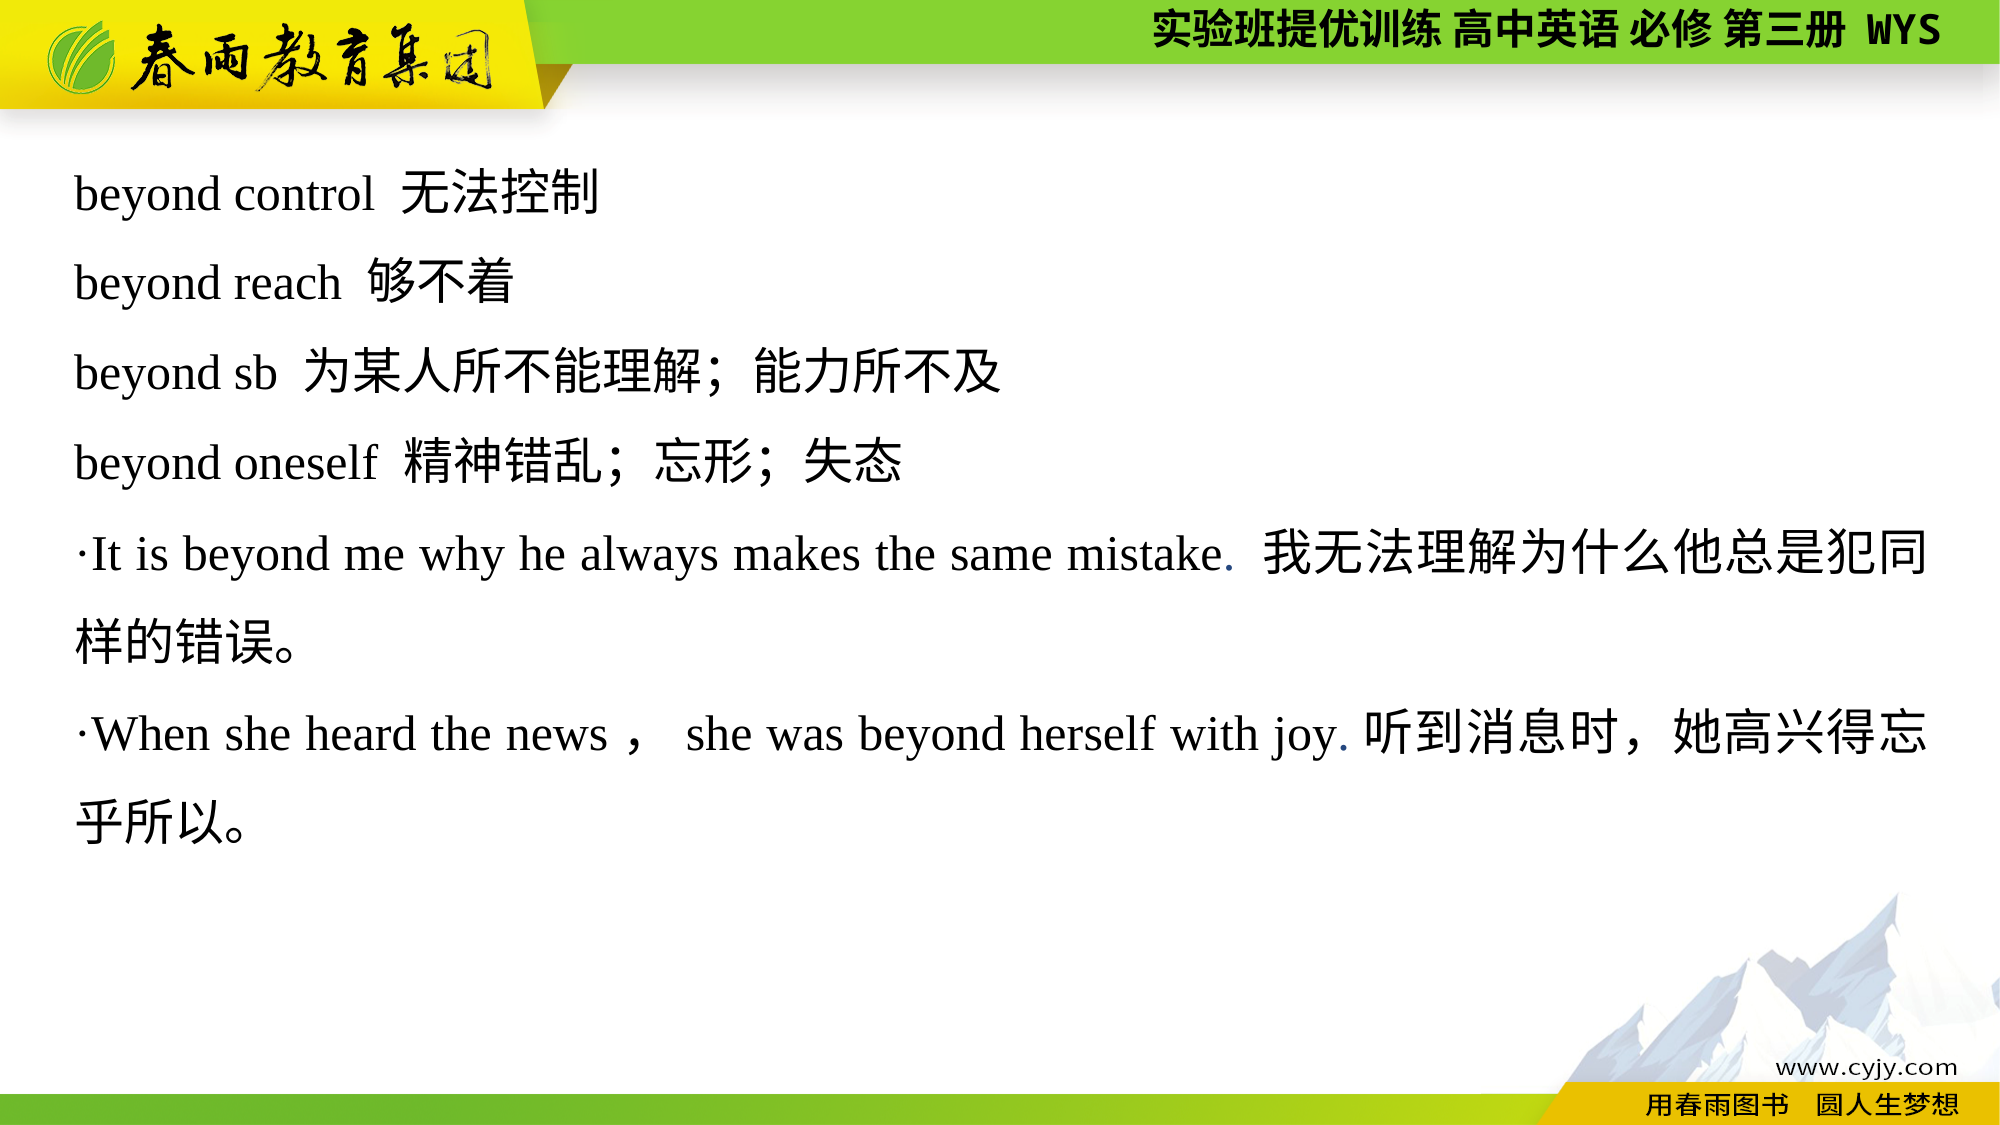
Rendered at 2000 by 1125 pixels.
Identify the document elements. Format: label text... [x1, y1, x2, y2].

picture [0, 0, 2000, 1125]
list beyond control 无法控制 beyond reach 够不着 beyond sb 为某人所不能理解；能力所不及 beyond oneself 精神错乱；忘形；失态 ·It is beyond me why he always makes the same mistake. 我无法理解为什么他总是犯同样的错误。 ·When she heard the news，she was beyond herself with joy.听到消息时，她高兴得忘乎所以。 [59, 122, 1944, 854]
